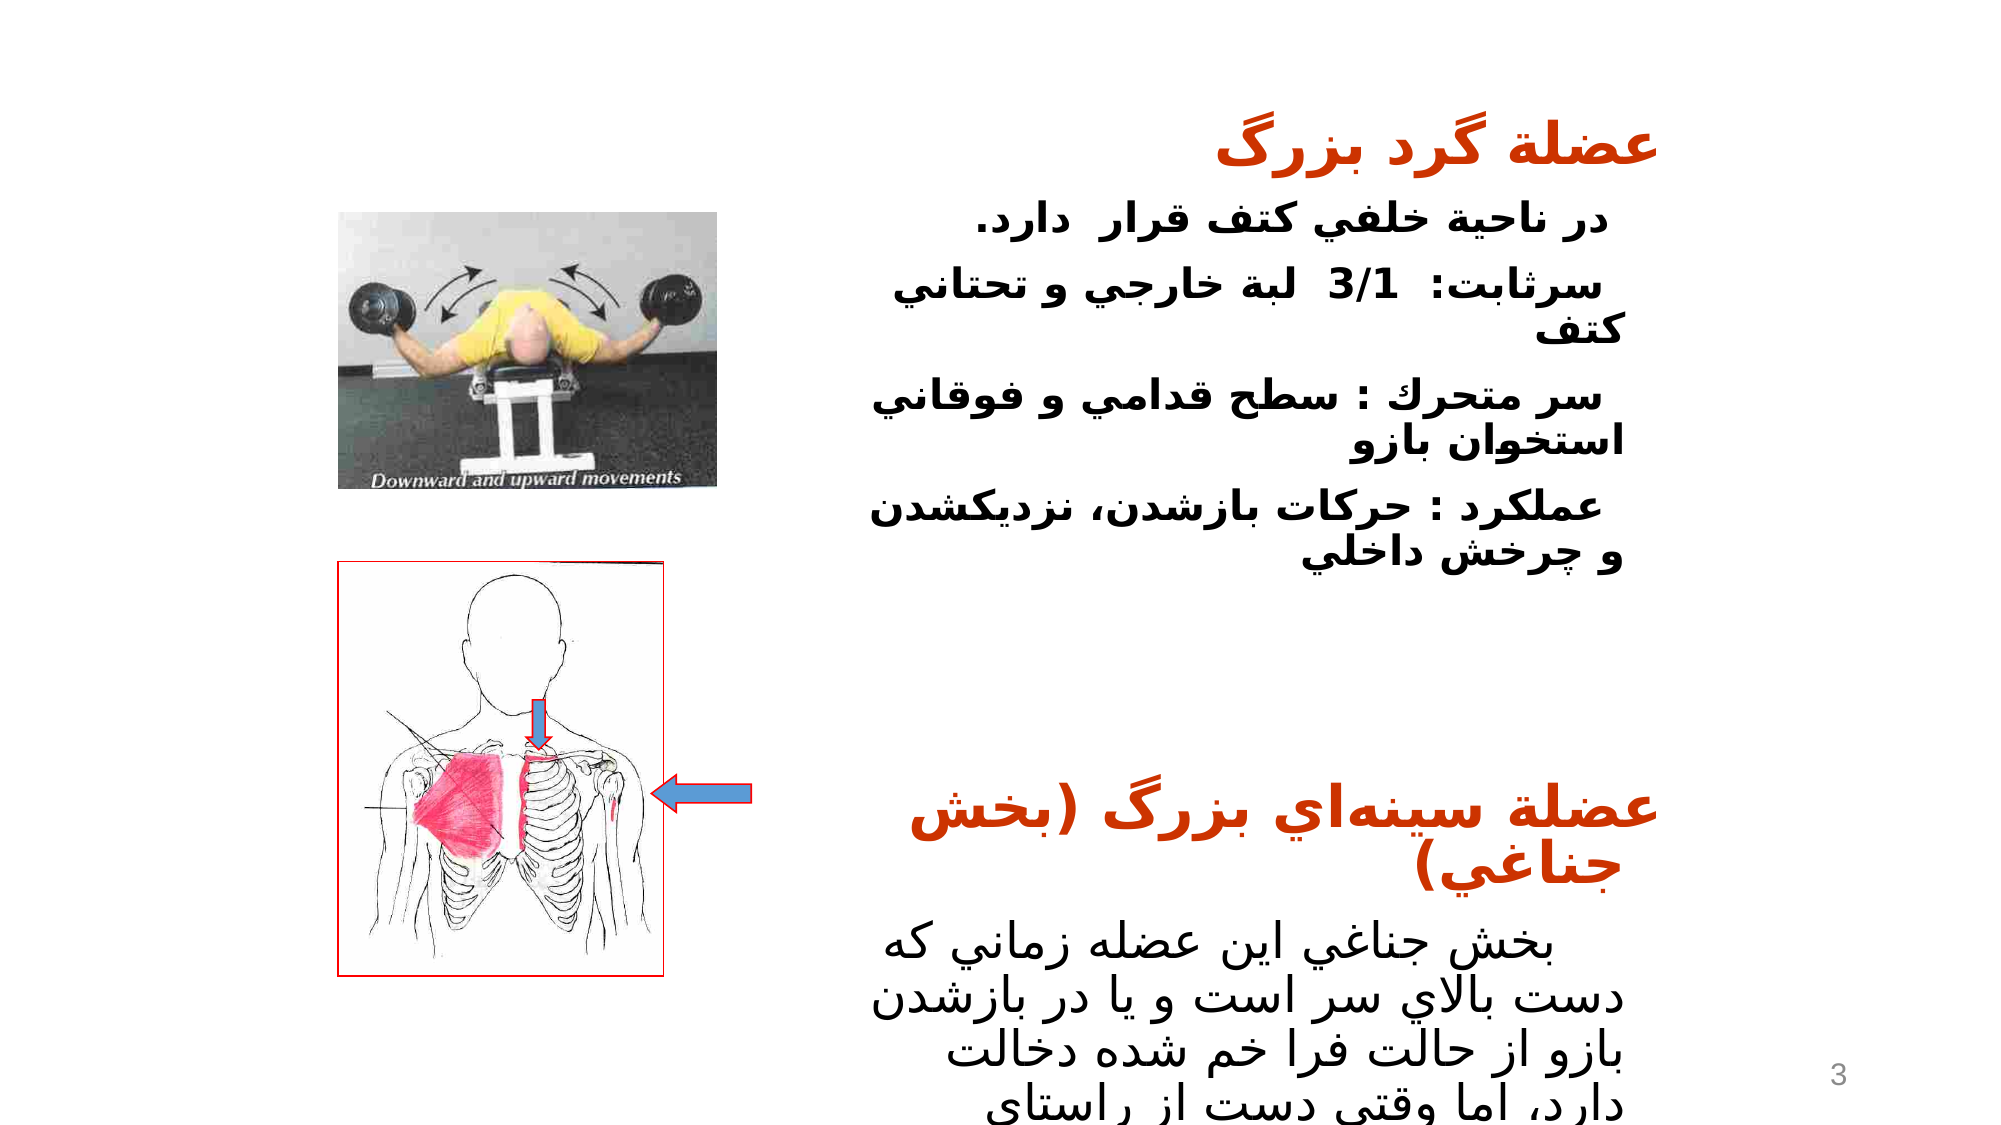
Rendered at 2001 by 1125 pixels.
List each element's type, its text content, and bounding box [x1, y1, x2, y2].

list عضلة گرد بزرگ در ناحية خلفي كتف قرار دارد. سرثابت: 3/1 لبة خارجي و تحتاني كتف سر متحرك : سطح قدامي و فوقاني استخوان بازو عملكرد : حركات بازشدن، نزديك‎شدن و چرخش داخلي عضلة سينه‌اي بزرگ (بخش جناغي) بخش جناغي اين عضله زماني كه دست بالاي سر است و يا در بازشدن بازو از حالت فرا خم شده دخالت دارد، اما وقتي دست از راستاي افقي بدن پايين مي‌آيد، تأثيري در انجام حركت ندارد. [851, 112, 1678, 1046]
slide_number 3 [1412, 1042, 1863, 1103]
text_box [338, 212, 752, 976]
